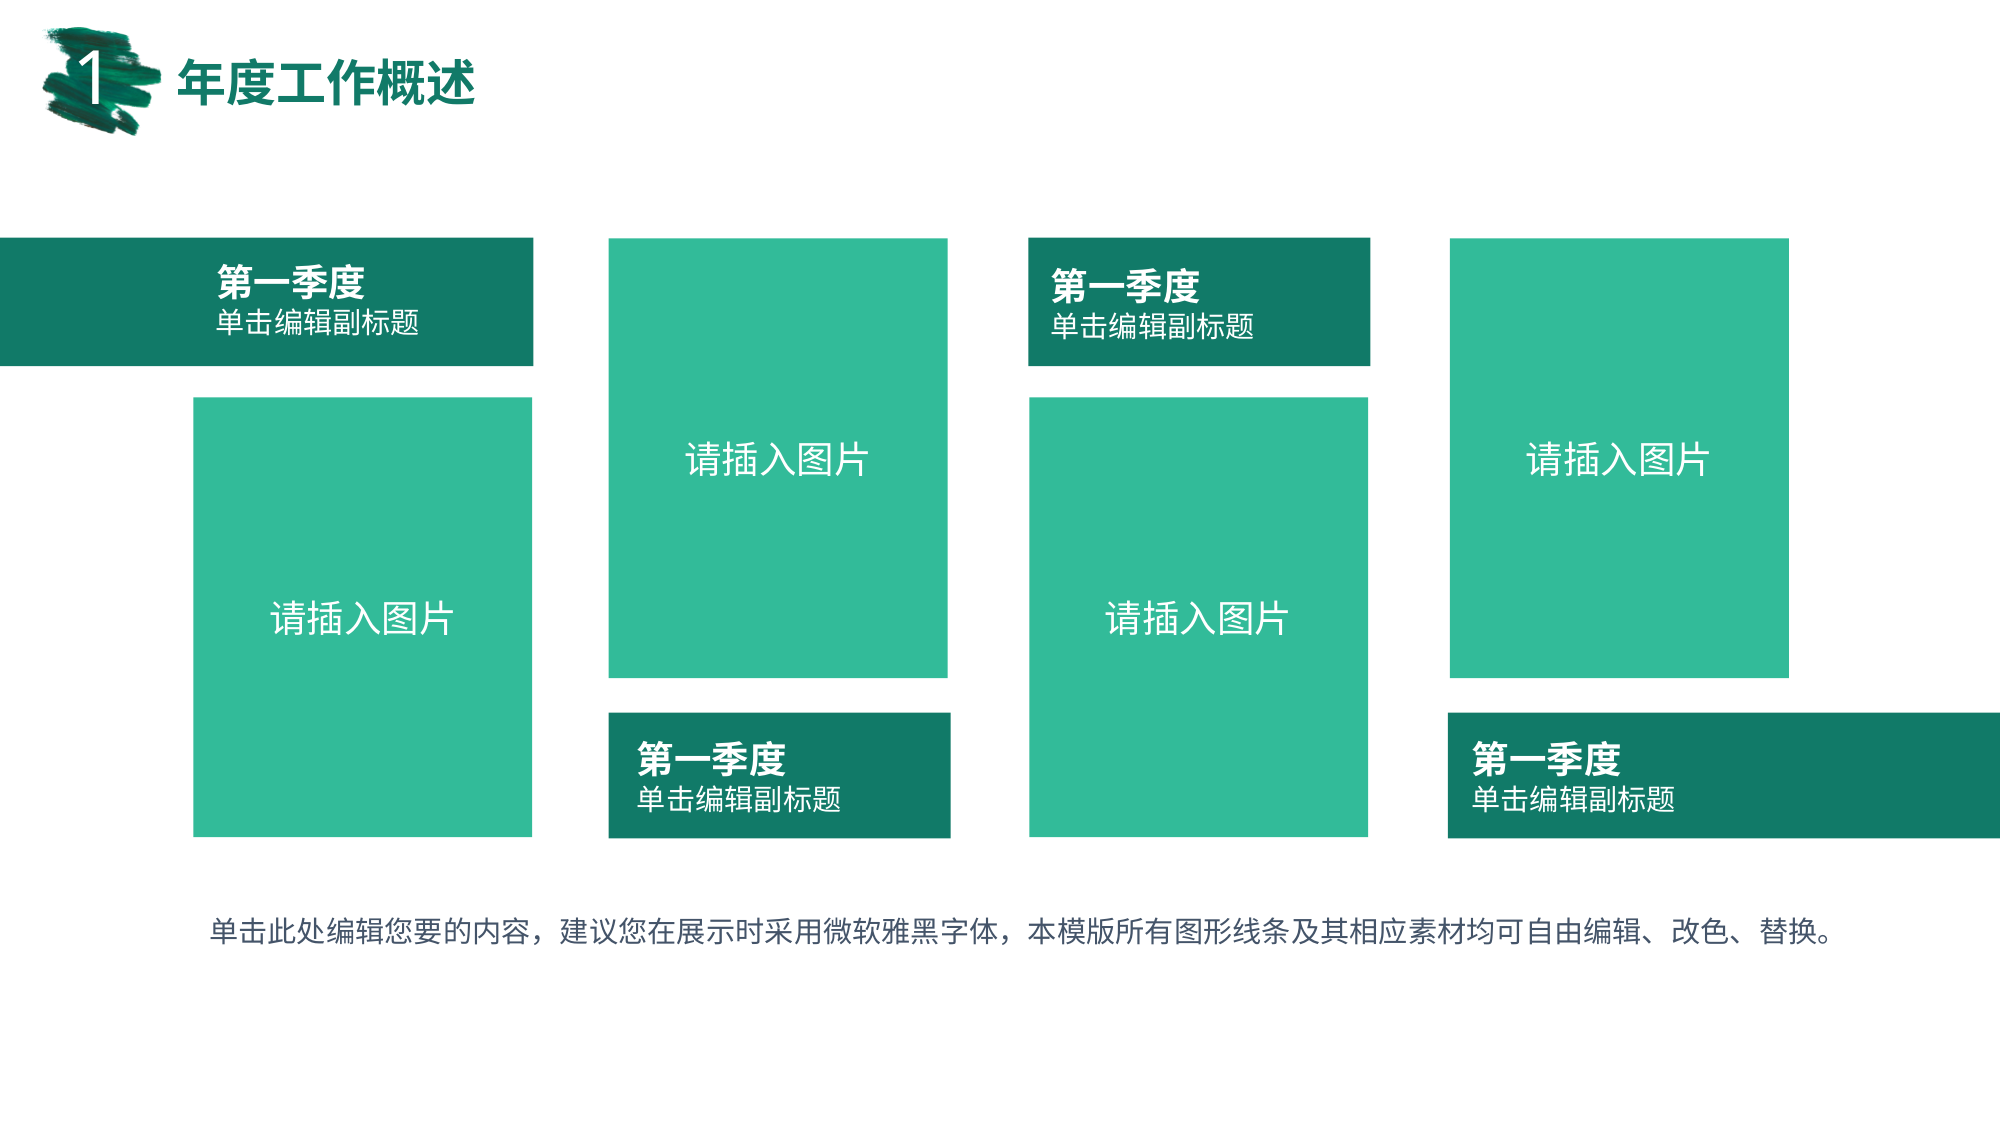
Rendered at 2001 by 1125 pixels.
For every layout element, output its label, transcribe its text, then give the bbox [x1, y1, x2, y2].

text_box 第一季度 [622, 728, 951, 773]
text_box 第一季度 [1035, 255, 1363, 316]
text_box 单击编辑副标题 [1035, 301, 1362, 351]
text_box [0, 237, 534, 367]
text_box 单击编辑副标题 [200, 296, 533, 347]
text_box 请插入图片 [1449, 238, 1789, 679]
text_box 单击编辑副标题 [622, 773, 951, 824]
picture [42, 25, 163, 136]
text_box 第一季度 [201, 251, 534, 312]
text_box 单击编辑副标题 [1456, 773, 1799, 824]
text_box [608, 712, 951, 839]
text_box 单击此处编辑您要的内容，建议您在展示时采用微软雅黑字体，本模版所有图形线条及其相应素材均可自由编辑、改色、替换。 [162, 899, 1895, 957]
text_box [1028, 237, 1371, 367]
text_box 请插入图片 [193, 397, 533, 838]
text_box [1447, 712, 2000, 839]
text_box 请插入图片 [1029, 397, 1369, 838]
text_box 第一季度 [1456, 728, 1799, 773]
text_box 请插入图片 [608, 238, 948, 679]
text_box 年度工作概述 [168, 43, 533, 119]
